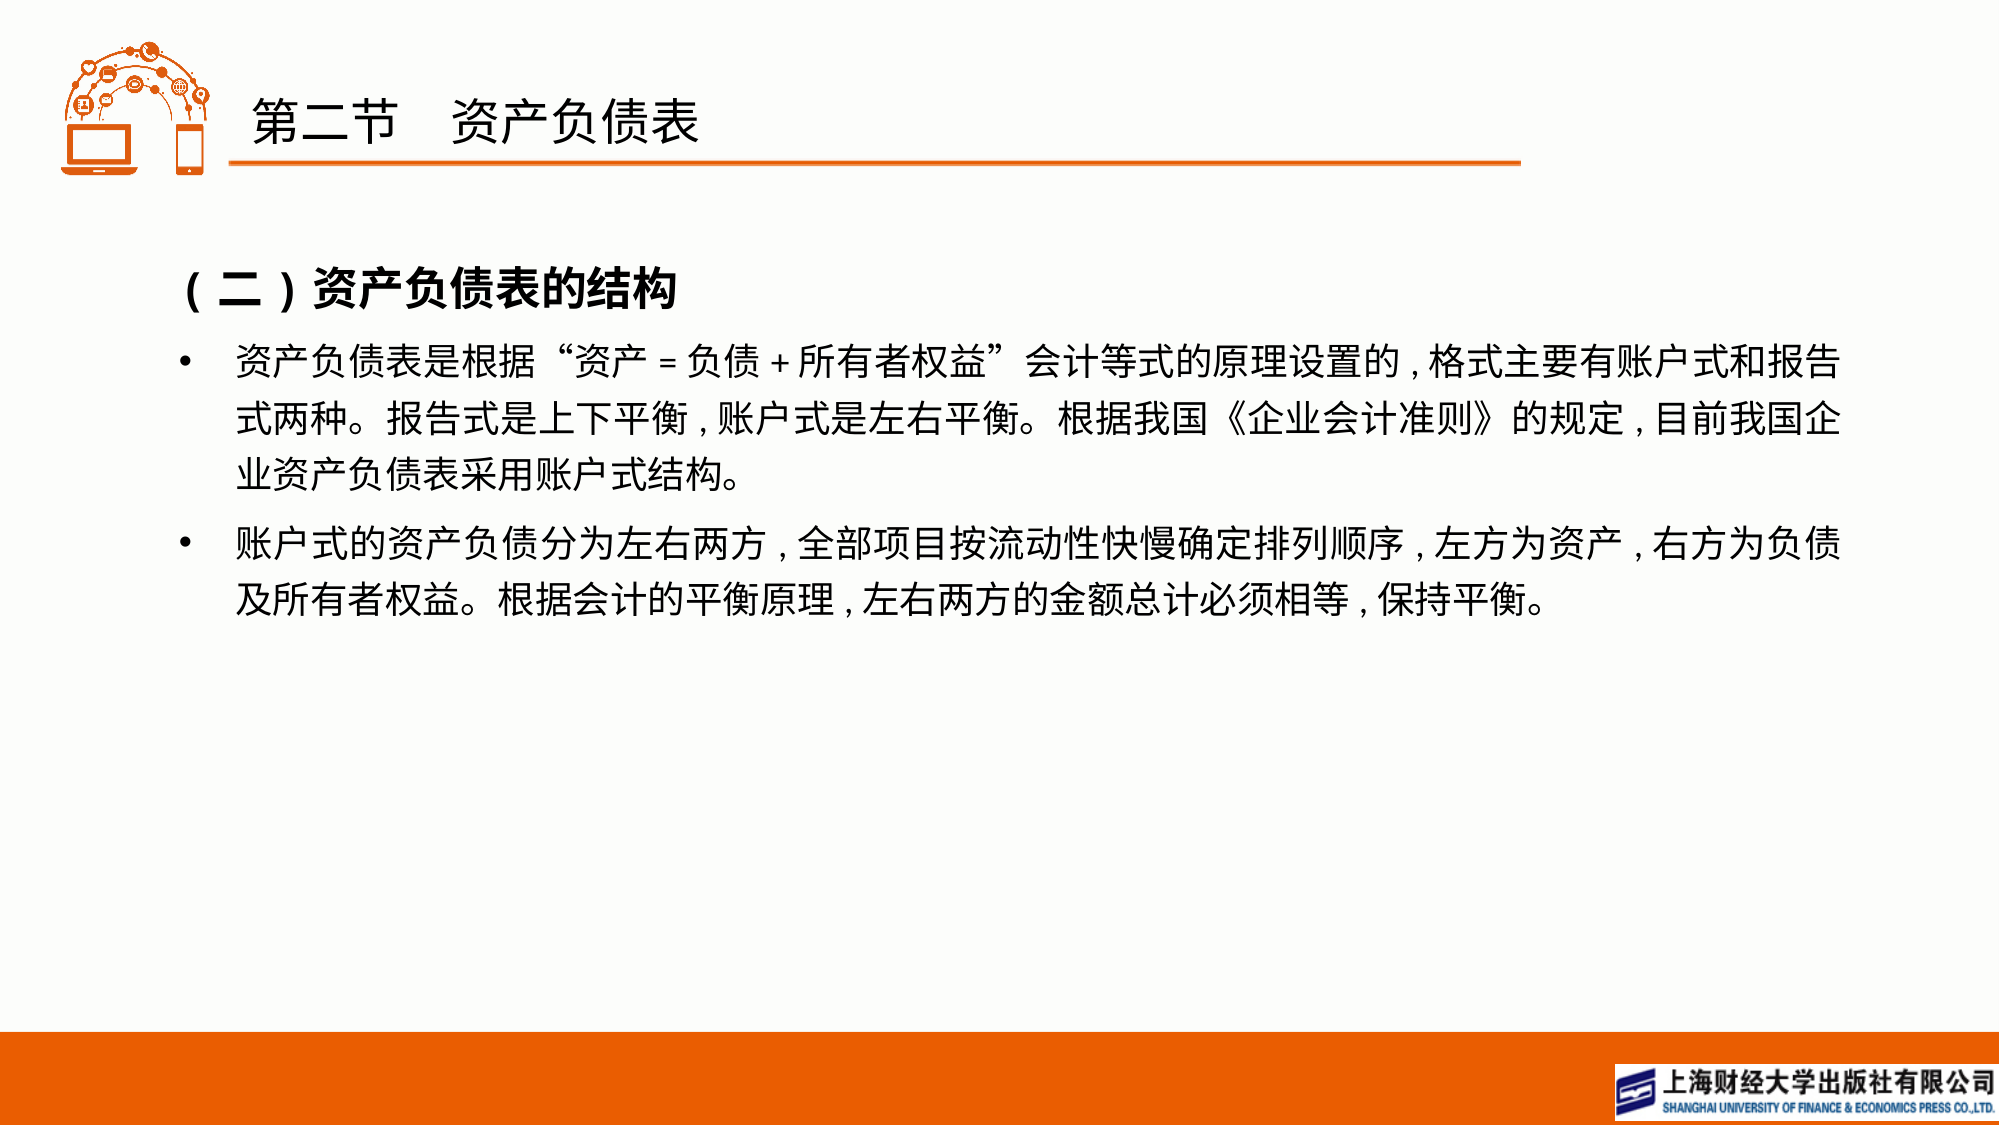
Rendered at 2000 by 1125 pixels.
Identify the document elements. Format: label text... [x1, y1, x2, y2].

picture [0, 0, 2000, 1125]
title 第二节 资产负债表 [235, 82, 1605, 189]
list (二)资产负债表的结构 资产负债表是根据“资产=负债+所有者权益”会计等式的原理设置的,格式主要有账户式和报告式两种。报告式是上下平衡,账户式是左右平衡。根据我国《企业会计准则》的规定,目前我国企业资产负债表采用账户式结构。 账户式的资产负债分为左右两方,全部项目按流动性快慢确定排列顺序,左方为资产,右方为负债及所有者权益。根据会计的平衡原理,左右两方的金额总计必须相等,保持平衡。 [163, 227, 1858, 1049]
